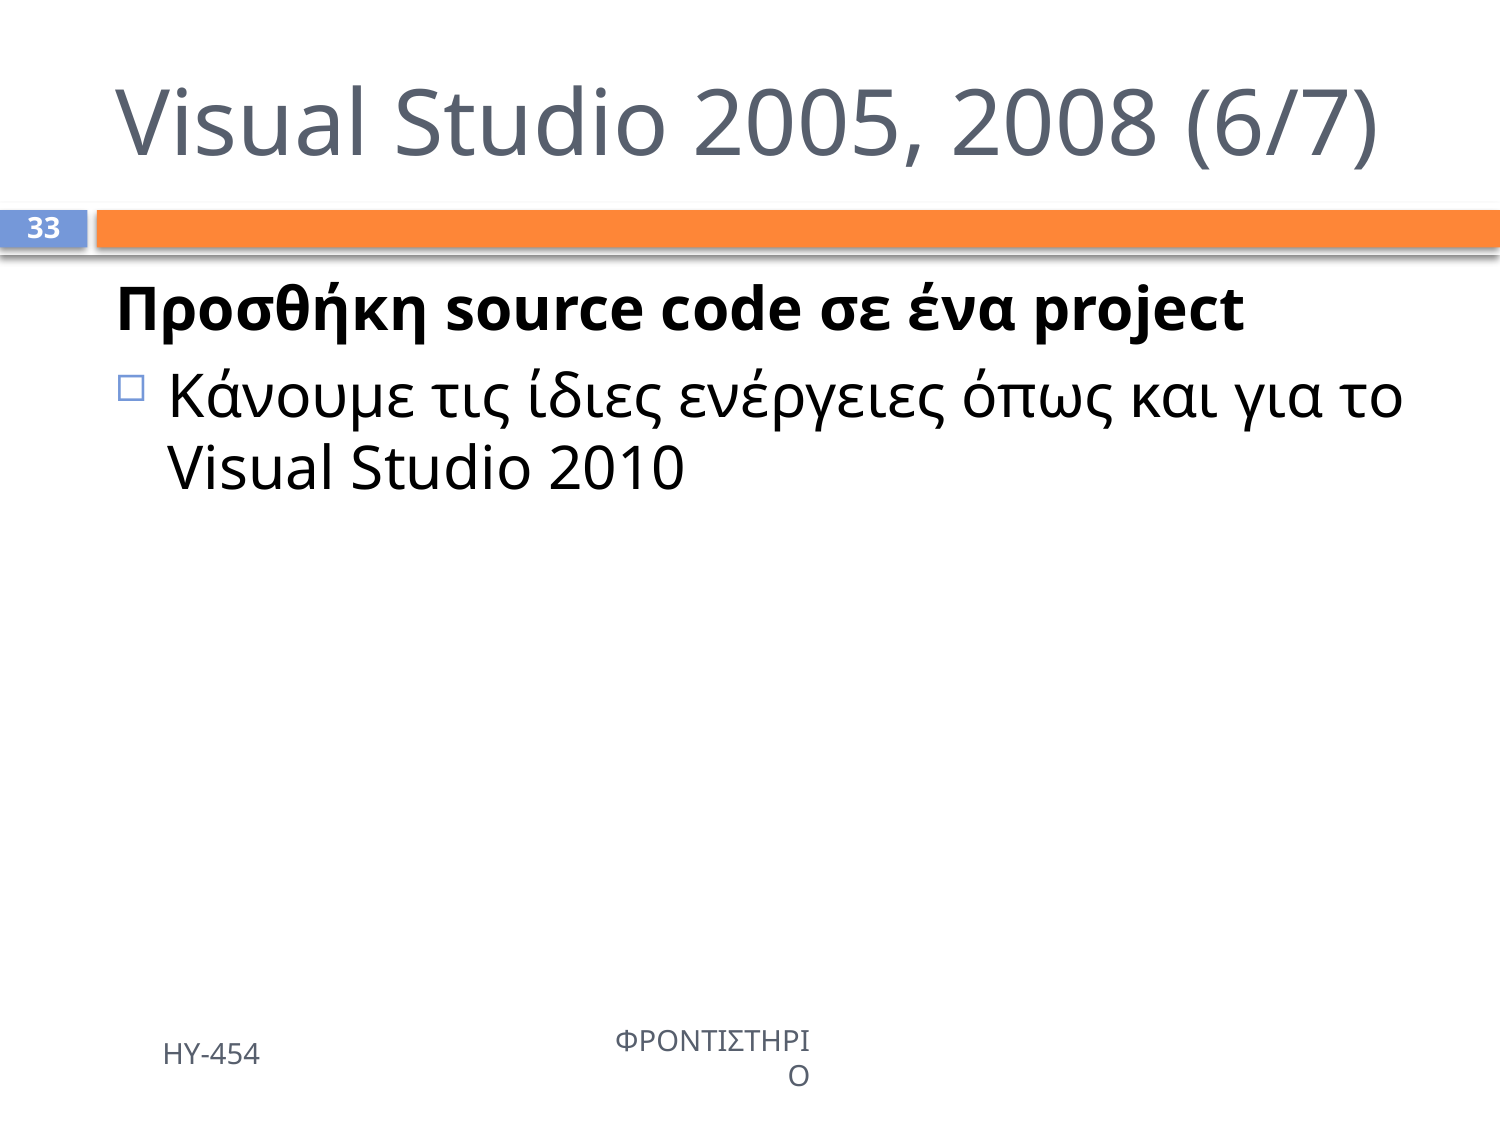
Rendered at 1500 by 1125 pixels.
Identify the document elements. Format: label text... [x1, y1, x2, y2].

footer ΗΥ-454 [99, 1024, 275, 1085]
list Προσθήκη source code σε ένα project Κάνουμε τις ίδιες ενέργειες όπως και για το Visual Studio 2010 [100, 262, 1438, 1000]
title Visual Studio 2005, 2008 (6/7) [100, 37, 1438, 200]
slide_number 33 [0, 208, 88, 249]
